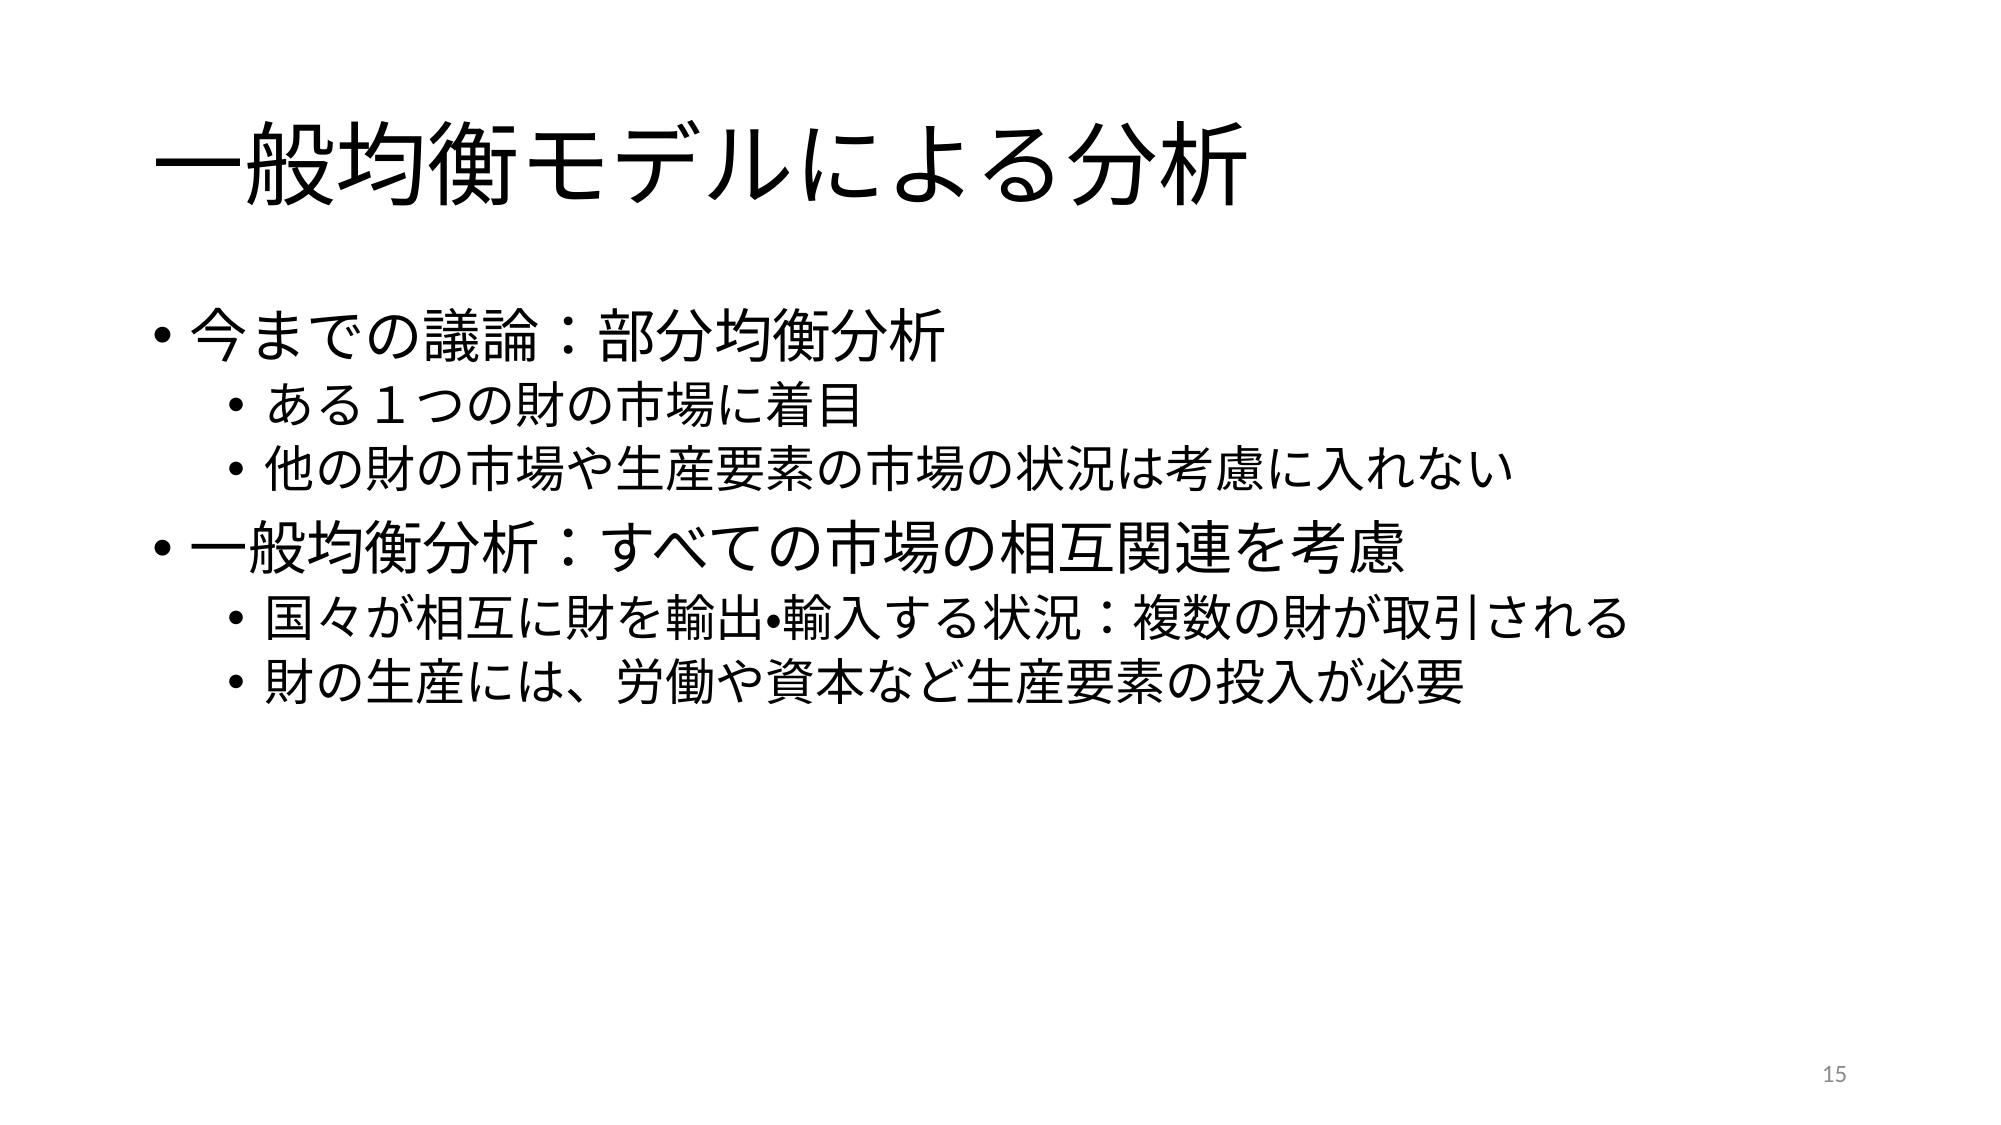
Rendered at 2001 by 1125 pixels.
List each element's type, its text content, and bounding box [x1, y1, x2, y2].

title 一般均衡モデルによる分析 [137, 59, 1863, 278]
list 今までの議論：部分均衡分析 ある１つの財の市場に着目 他の財の市場や生産要素の市場の状況は考慮に入れない 一般均衡分析：すべての市場の相互関連を考慮 国々が相互に財を輸出・輸入する状況：複数の財が取引される 財の生産には、労働や資本など生産要素の投入が必要 [137, 299, 1863, 1014]
slide_number 15 [1412, 1042, 1863, 1103]
